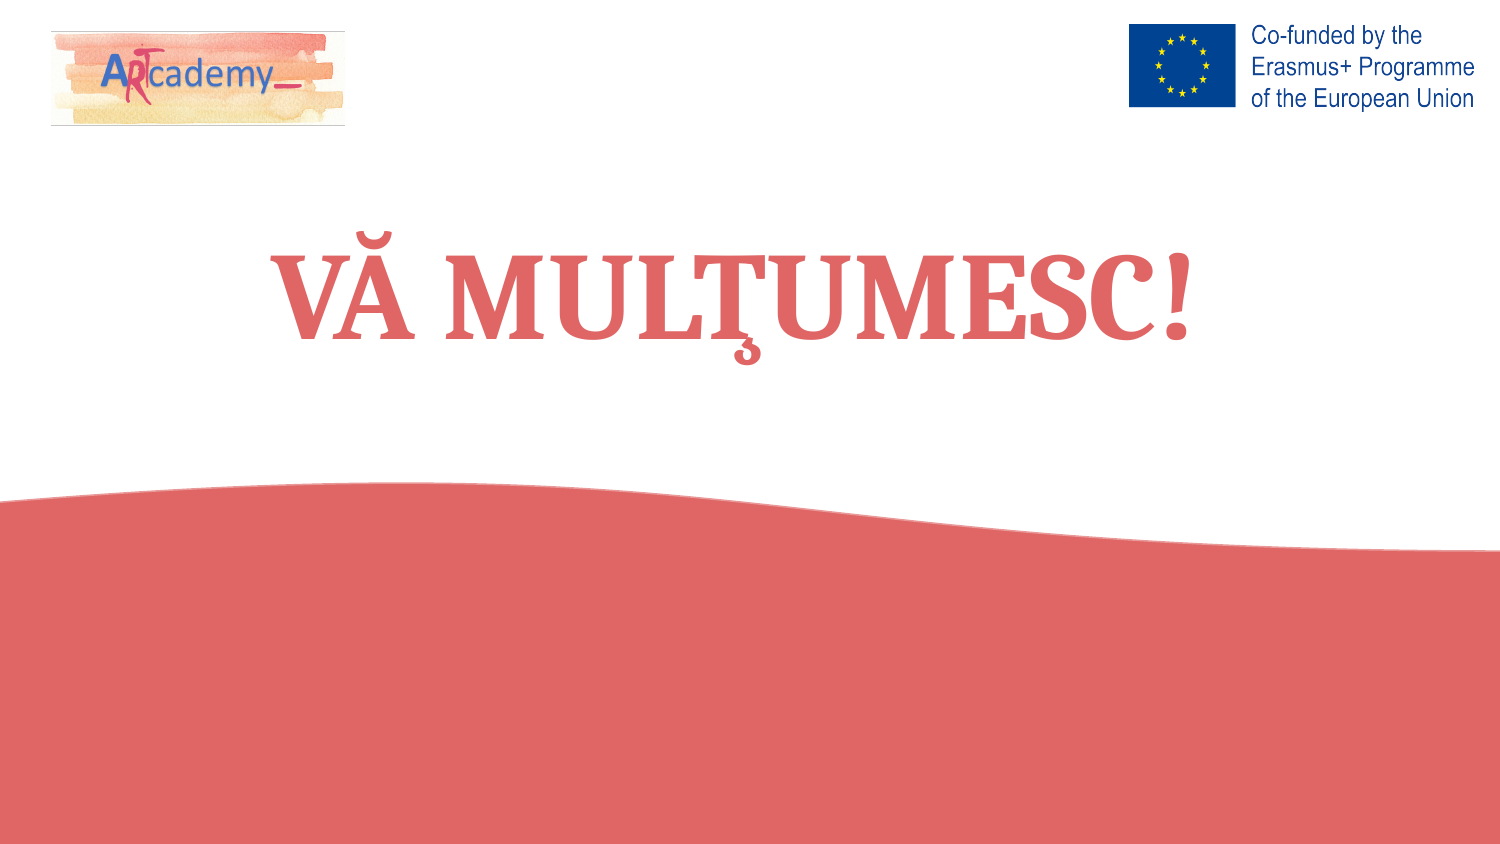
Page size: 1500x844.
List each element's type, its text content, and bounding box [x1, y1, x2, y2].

text_box [0, 483, 1500, 844]
title VĂ MULŢUMESC! [150, 200, 1322, 398]
picture [1129, 24, 1474, 112]
picture [50, 12, 345, 159]
